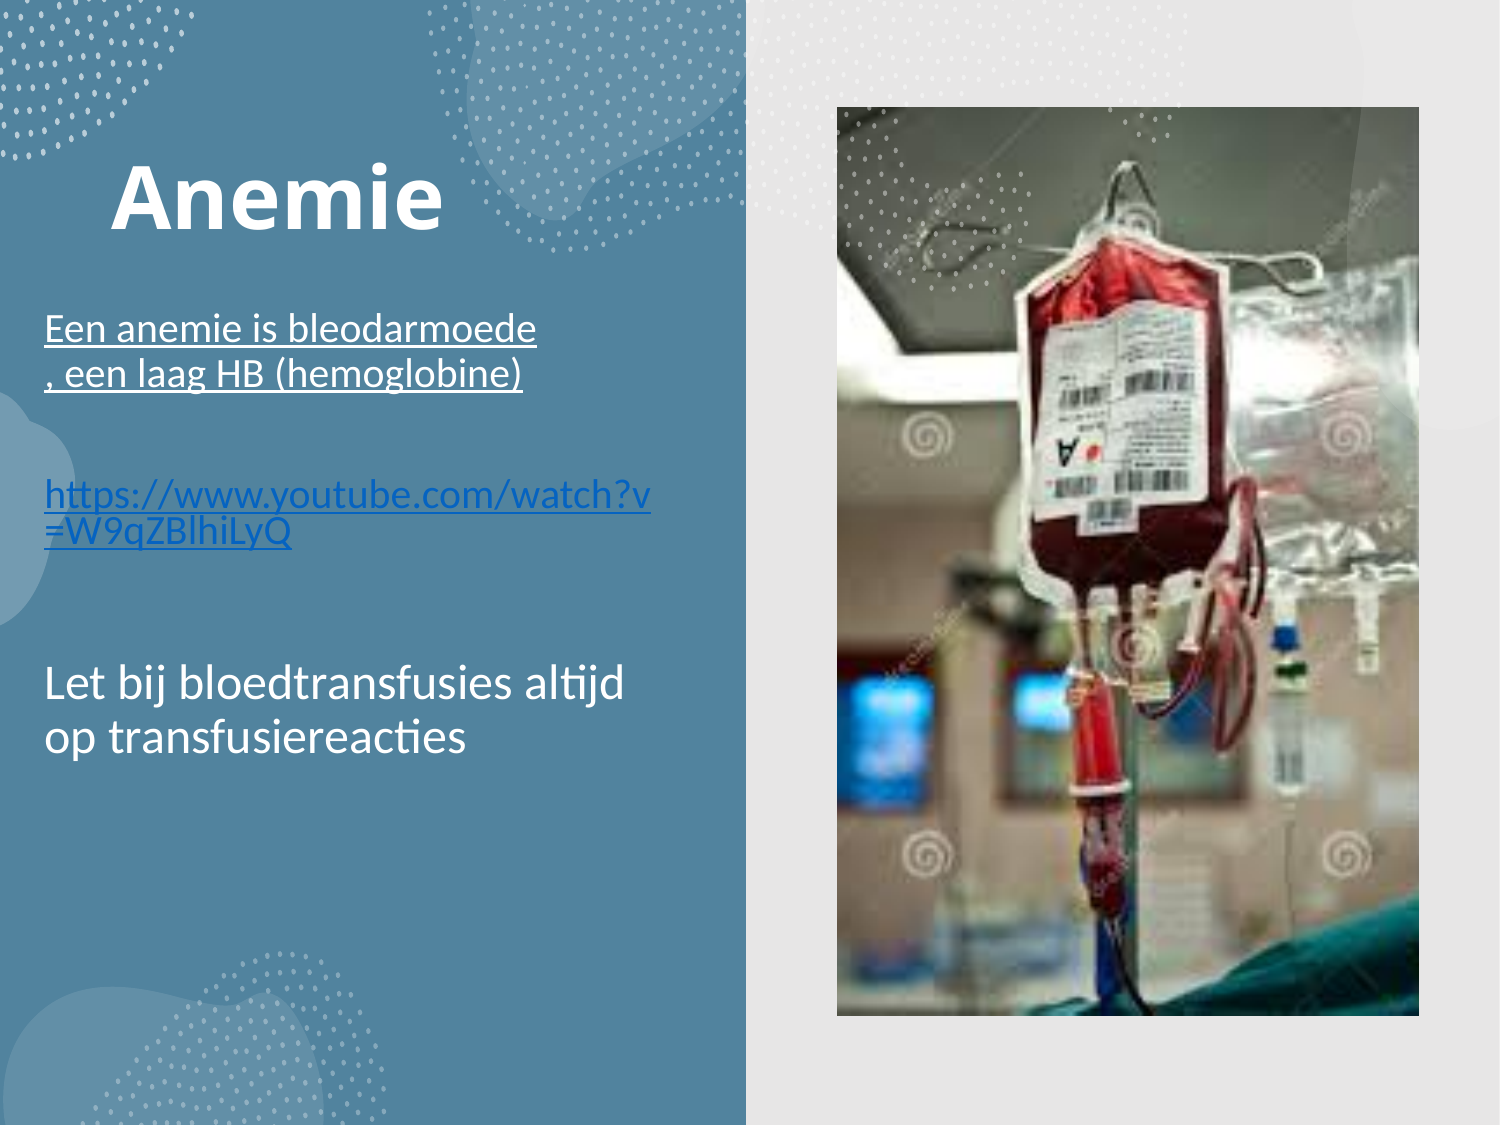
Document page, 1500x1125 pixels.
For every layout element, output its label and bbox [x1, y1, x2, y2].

text_box [0, 0, 1500, 1125]
